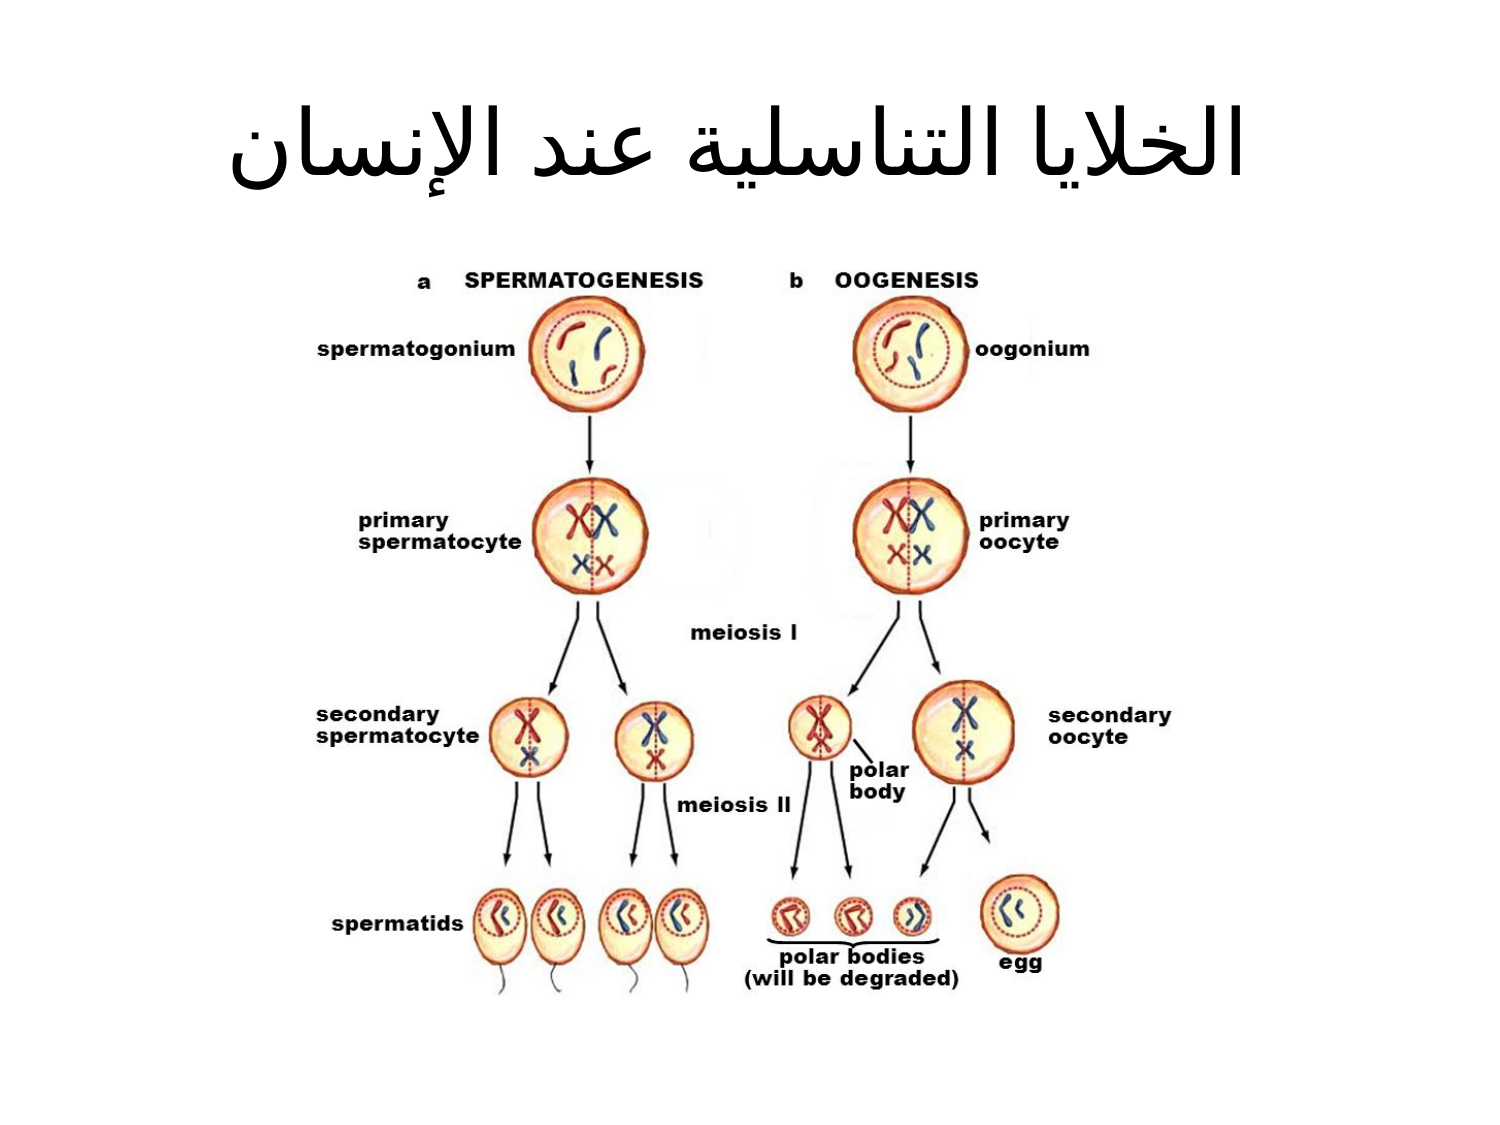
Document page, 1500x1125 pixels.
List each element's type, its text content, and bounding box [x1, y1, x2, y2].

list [254, 262, 1246, 1006]
title الخلايا التناسلية عند الإنسان [75, 45, 1425, 233]
